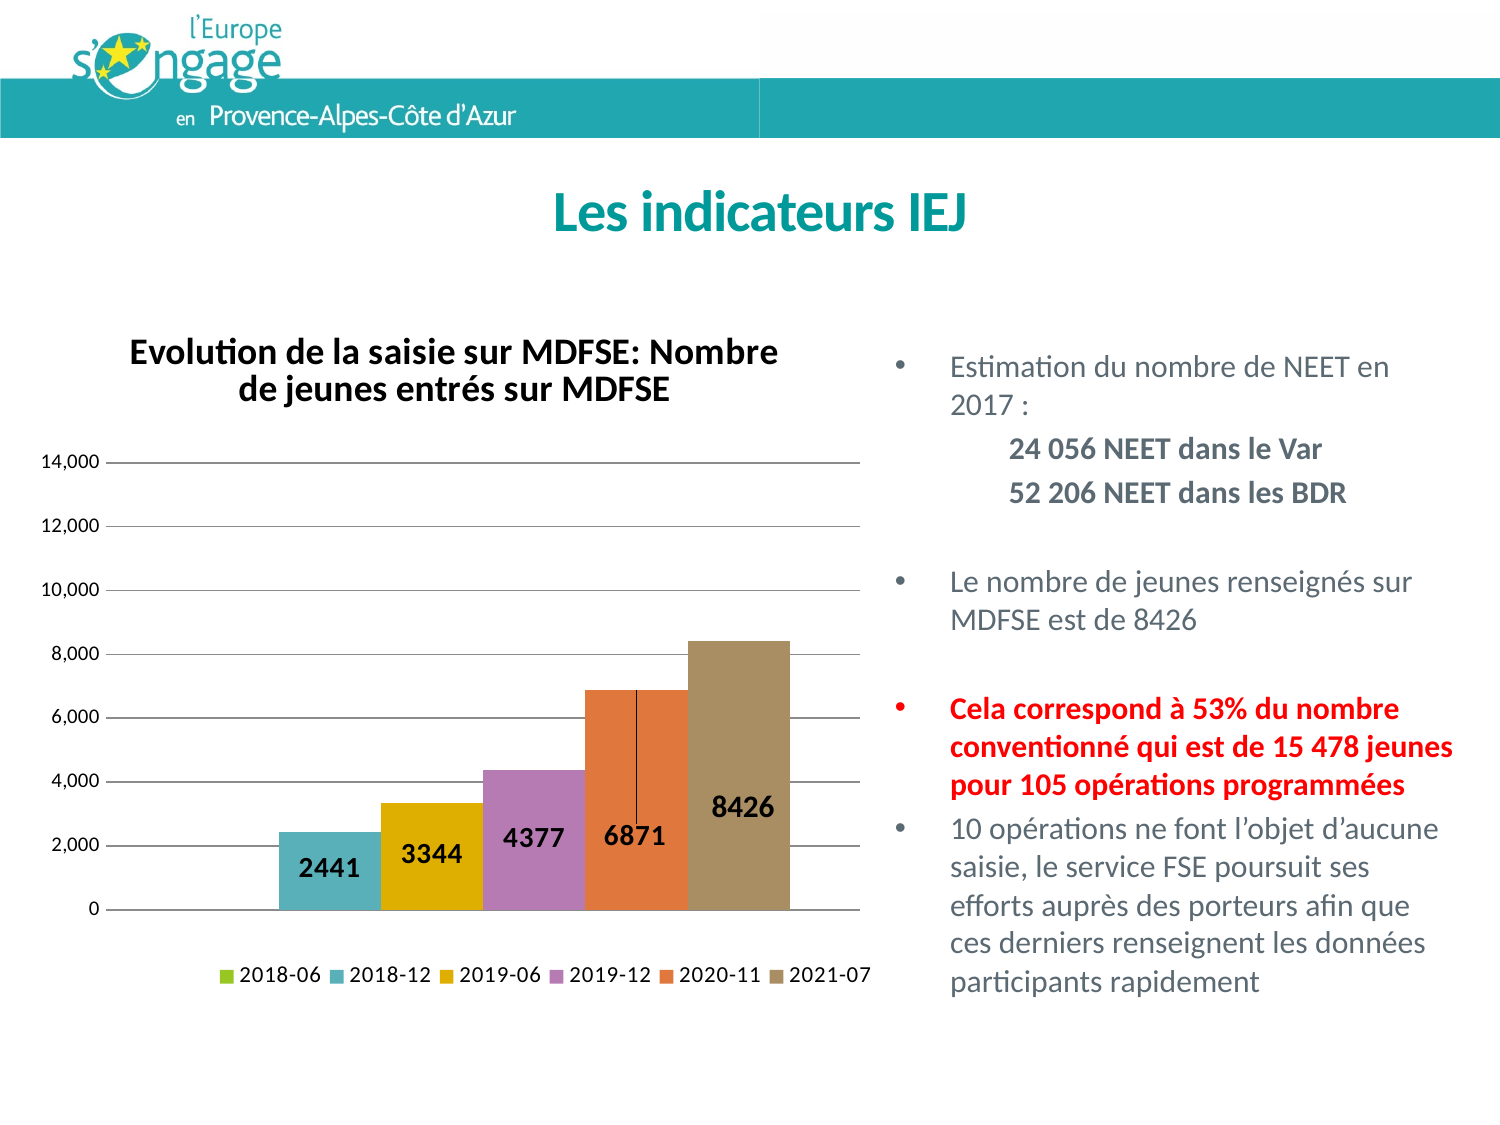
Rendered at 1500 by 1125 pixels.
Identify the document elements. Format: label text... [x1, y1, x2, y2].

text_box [0, 14, 1500, 138]
text_box Estimation du nombre de NEET en 2017 : 24 056 NEET dans le Var 52 206 NEET dans les BDR Le nombre de jeunes renseignés sur MDFSE est de 8426 Cela correspond à 53% du nombre conventionné qui est de 15 478 jeunes pour 105 opérations programmées 10 opérations ne font l’objet d’aucune saisie, le service FSE poursuit ses efforts auprès des porteurs afin que ces derniers renseignent les données participants rapidement [887, 338, 1471, 1024]
text_box Les indicateurs IEJ [85, 165, 1436, 251]
chart [29, 302, 881, 1048]
